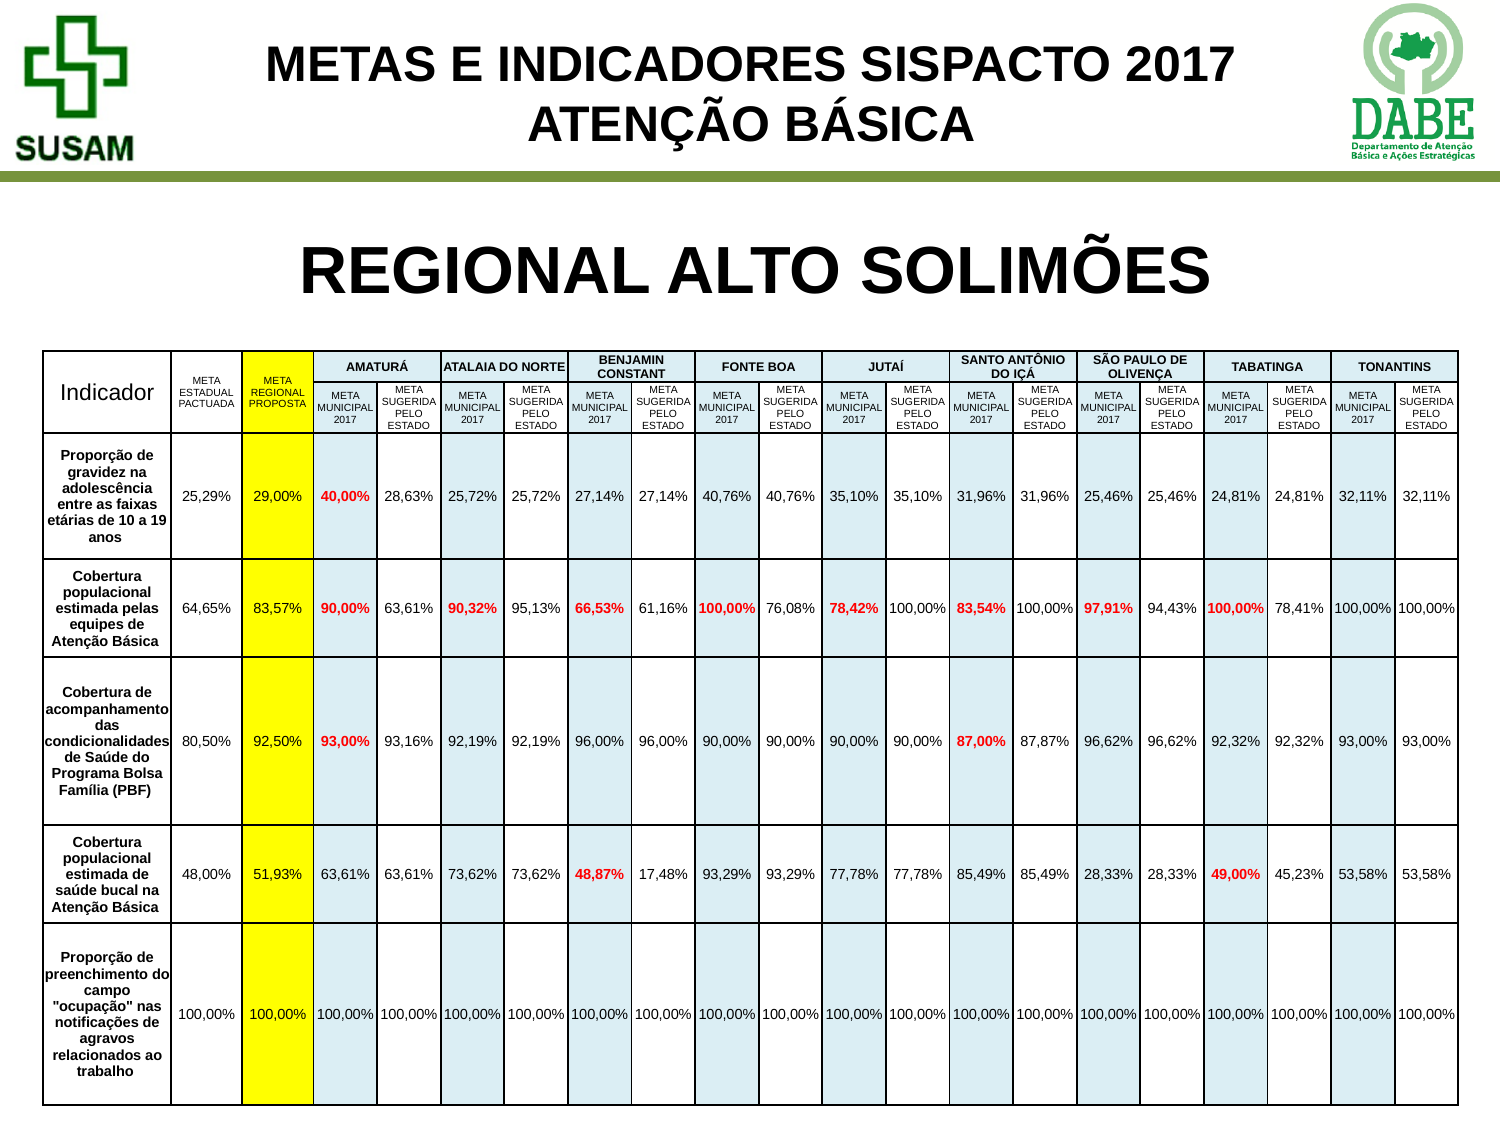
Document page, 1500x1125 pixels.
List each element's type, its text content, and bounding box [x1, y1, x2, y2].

table_header Indicador [44, 352, 170, 432]
table_cell 96,62% [1078, 658, 1139, 824]
table_cell 29,00% [243, 434, 313, 558]
table_cell 100,00% [1141, 924, 1203, 1104]
table_cell 93,00% [1332, 658, 1394, 824]
table_cell 100,00% [696, 560, 758, 656]
table_cell META SUGERIDA PELO ESTADO [1268, 383, 1330, 432]
table_cell 100,00% [442, 924, 503, 1104]
table_cell 78,41% [1268, 560, 1330, 656]
table_cell 100,00% [1396, 560, 1457, 656]
table_cell 100,00% [1014, 924, 1076, 1104]
table_header META REGIONAL PROPOSTA [243, 352, 313, 432]
text_box METAS E INDICADORES SISPACTO 2017 ATENÇÃO BÁSICA [244, 24, 1258, 160]
table_cell META MUNICIPAL 2017 [1205, 383, 1267, 432]
table_cell 45,23% [1268, 826, 1330, 922]
table_header BENJAMIN CONSTANT [569, 352, 694, 381]
table_cell 90,00% [823, 658, 885, 824]
table_cell 48,00% [172, 826, 241, 922]
table_header TONANTINS [1332, 352, 1457, 381]
table_cell 77,78% [887, 826, 949, 922]
table_header FONTE BOA [696, 352, 821, 381]
table_cell 25,72% [442, 434, 503, 558]
table_cell 100,00% [1332, 560, 1394, 656]
table_cell META SUGERIDA PELO ESTADO [632, 383, 694, 432]
table_cell 100,00% [1205, 560, 1267, 656]
table_cell Cobertura populacional estimada de saúde bucal na Atenção Básica [44, 826, 170, 922]
table_cell 87,87% [1014, 658, 1076, 824]
table_cell 90,00% [760, 658, 821, 824]
table_cell 64,65% [172, 560, 241, 656]
table_cell 92,50% [243, 658, 313, 824]
table_cell 25,29% [172, 434, 241, 558]
table_cell 78,42% [823, 560, 885, 656]
table_cell 31,96% [1014, 434, 1076, 558]
picture [5, 0, 148, 165]
table_header META ESTADUAL PACTUADA [172, 352, 241, 432]
table_cell 100,00% [760, 924, 821, 1104]
table_header SANTO ANTÔNIO DO IÇÁ [950, 352, 1076, 381]
table_cell 85,49% [1014, 826, 1076, 922]
table_cell 49,00% [1205, 826, 1267, 922]
table_cell 77,78% [823, 826, 885, 922]
table_cell 90,00% [887, 658, 949, 824]
table_cell META MUNICIPAL 2017 [314, 383, 376, 432]
table_cell 93,16% [378, 658, 440, 824]
table_cell 17,48% [632, 826, 694, 922]
table_cell 94,43% [1141, 560, 1203, 656]
table_cell META SUGERIDA PELO ESTADO [1396, 383, 1457, 432]
table_cell 40,76% [696, 434, 758, 558]
table_cell 28,33% [1078, 826, 1139, 922]
table_cell 73,62% [505, 826, 567, 922]
table_cell 100,00% [314, 924, 376, 1104]
picture [1333, 0, 1495, 165]
table_cell 35,10% [823, 434, 885, 558]
table_header SÃO PAULO DE OLIVENÇA [1078, 352, 1203, 381]
table_cell 92,19% [442, 658, 503, 824]
table_cell 100,00% [569, 924, 631, 1104]
table_cell 27,14% [569, 434, 631, 558]
table_cell META MUNICIPAL 2017 [696, 383, 758, 432]
table_cell 90,00% [696, 658, 758, 824]
table_cell 100,00% [887, 560, 949, 656]
table_cell Cobertura populacional estimada pelas equipes de Atenção Básica [44, 560, 170, 656]
table_cell Proporção de gravidez na adolescência entre as faixas etárias de 10 a 19 anos [44, 434, 170, 558]
table_cell META MUNICIPAL 2017 [823, 383, 885, 432]
table_cell META MUNICIPAL 2017 [1332, 383, 1394, 432]
table_cell META SUGERIDA PELO ESTADO [760, 383, 821, 432]
table_cell Cobertura de acompanhamento das condicionalidades de Saúde do Programa Bolsa Família (PBF) [44, 658, 170, 824]
table_cell META MUNICIPAL 2017 [950, 383, 1012, 432]
table_cell 100,00% [1014, 560, 1076, 656]
table_cell META SUGERIDA PELO ESTADO [1014, 383, 1076, 432]
table_cell 100,00% [172, 924, 241, 1104]
table_cell 100,00% [823, 924, 885, 1104]
table_cell 100,00% [1396, 924, 1457, 1104]
table_cell 32,11% [1332, 434, 1394, 558]
table_cell 76,08% [760, 560, 821, 656]
table_cell 97,91% [1078, 560, 1139, 656]
table_cell 40,76% [760, 434, 821, 558]
table_cell 83,57% [243, 560, 313, 656]
table_cell 100,00% [378, 924, 440, 1104]
table_cell 24,81% [1205, 434, 1267, 558]
table_cell META MUNICIPAL 2017 [1078, 383, 1139, 432]
table_cell META MUNICIPAL 2017 [442, 383, 503, 432]
table_cell 96,62% [1141, 658, 1203, 824]
table_cell 93,29% [760, 826, 821, 922]
table_cell 85,49% [950, 826, 1012, 922]
table_cell 25,46% [1141, 434, 1203, 558]
table_cell META SUGERIDA PELO ESTADO [378, 383, 440, 432]
text_box REGIONAL ALTO SOLIMÕES [76, 219, 1436, 315]
table_cell 93,00% [314, 658, 376, 824]
table_cell 61,16% [632, 560, 694, 656]
table_cell 35,10% [887, 434, 949, 558]
table_cell 28,33% [1141, 826, 1203, 922]
table_cell 80,50% [172, 658, 241, 824]
table_cell 66,53% [569, 560, 631, 656]
table_cell 25,46% [1078, 434, 1139, 558]
table_cell 48,87% [569, 826, 631, 922]
table_cell 40,00% [314, 434, 376, 558]
table_cell 63,61% [378, 826, 440, 922]
table_cell 63,61% [314, 826, 376, 922]
text_box [0, 171, 1500, 182]
table_cell 92,32% [1268, 658, 1330, 824]
table_cell 100,00% [887, 924, 949, 1104]
table_cell 95,13% [505, 560, 567, 656]
table_cell 100,00% [505, 924, 567, 1104]
table_header AMATURÁ [314, 352, 440, 381]
table_cell Proporção de preenchimento do campo "ocupação" nas notificações de agravos relacionados ao trabalho [44, 924, 170, 1104]
table_cell 53,58% [1332, 826, 1394, 922]
table_cell 24,81% [1268, 434, 1330, 558]
table_cell 25,72% [505, 434, 567, 558]
table_cell 100,00% [696, 924, 758, 1104]
table_cell 100,00% [1332, 924, 1394, 1104]
table_cell 51,93% [243, 826, 313, 922]
table_cell 27,14% [632, 434, 694, 558]
table_cell 73,62% [442, 826, 503, 922]
table_cell 90,00% [314, 560, 376, 656]
table_header TABATINGA [1205, 352, 1330, 381]
table_cell 28,63% [378, 434, 440, 558]
table_cell 93,29% [696, 826, 758, 922]
table_cell 100,00% [243, 924, 313, 1104]
table_cell META SUGERIDA PELO ESTADO [505, 383, 567, 432]
table_cell 83,54% [950, 560, 1012, 656]
table_cell 63,61% [378, 560, 440, 656]
table_cell 92,19% [505, 658, 567, 824]
table_cell 100,00% [1205, 924, 1267, 1104]
table_cell 100,00% [632, 924, 694, 1104]
table_cell 100,00% [950, 924, 1012, 1104]
table_cell 90,32% [442, 560, 503, 656]
table_header JUTAÍ [823, 352, 949, 381]
table_cell 31,96% [950, 434, 1012, 558]
table_cell 87,00% [950, 658, 1012, 824]
table_header ATALAIA DO NORTE [442, 352, 567, 381]
table_cell 93,00% [1396, 658, 1457, 824]
table_cell 100,00% [1078, 924, 1139, 1104]
table_cell 32,11% [1396, 434, 1457, 558]
table_cell 53,58% [1396, 826, 1457, 922]
table_cell META SUGERIDA PELO ESTADO [1141, 383, 1203, 432]
table_cell META MUNICIPAL 2017 [569, 383, 631, 432]
table_cell META SUGERIDA PELO ESTADO [887, 383, 949, 432]
table_cell 96,00% [632, 658, 694, 824]
table_cell 96,00% [569, 658, 631, 824]
table_cell 100,00% [1268, 924, 1330, 1104]
table_cell 92,32% [1205, 658, 1267, 824]
